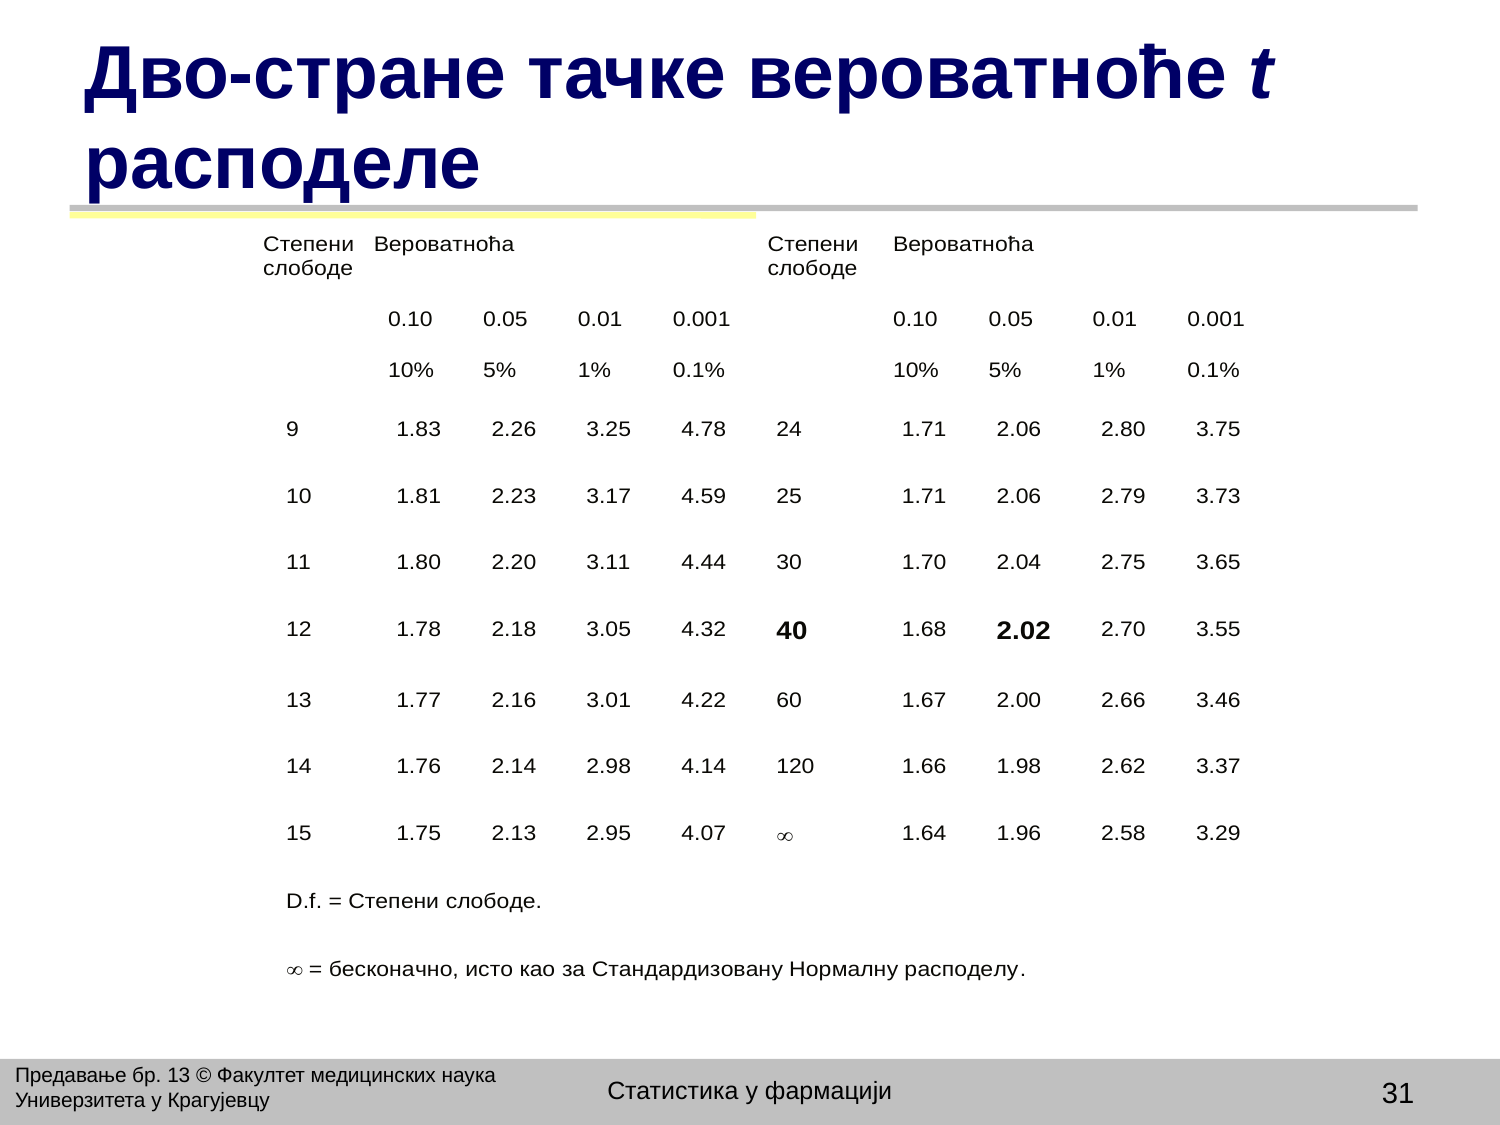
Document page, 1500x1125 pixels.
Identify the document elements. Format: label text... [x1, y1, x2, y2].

slide_number Предавање бр. 13 © Факултет медицинских наука Универзитета у Крагујевцу [0, 1053, 614, 1108]
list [238, 218, 1335, 1040]
slide_number 31 [1079, 1066, 1430, 1125]
footer Статистика у фармацији [512, 1066, 988, 1125]
title Дво-стране тачке вероватноће t расподеле [69, 19, 1426, 208]
